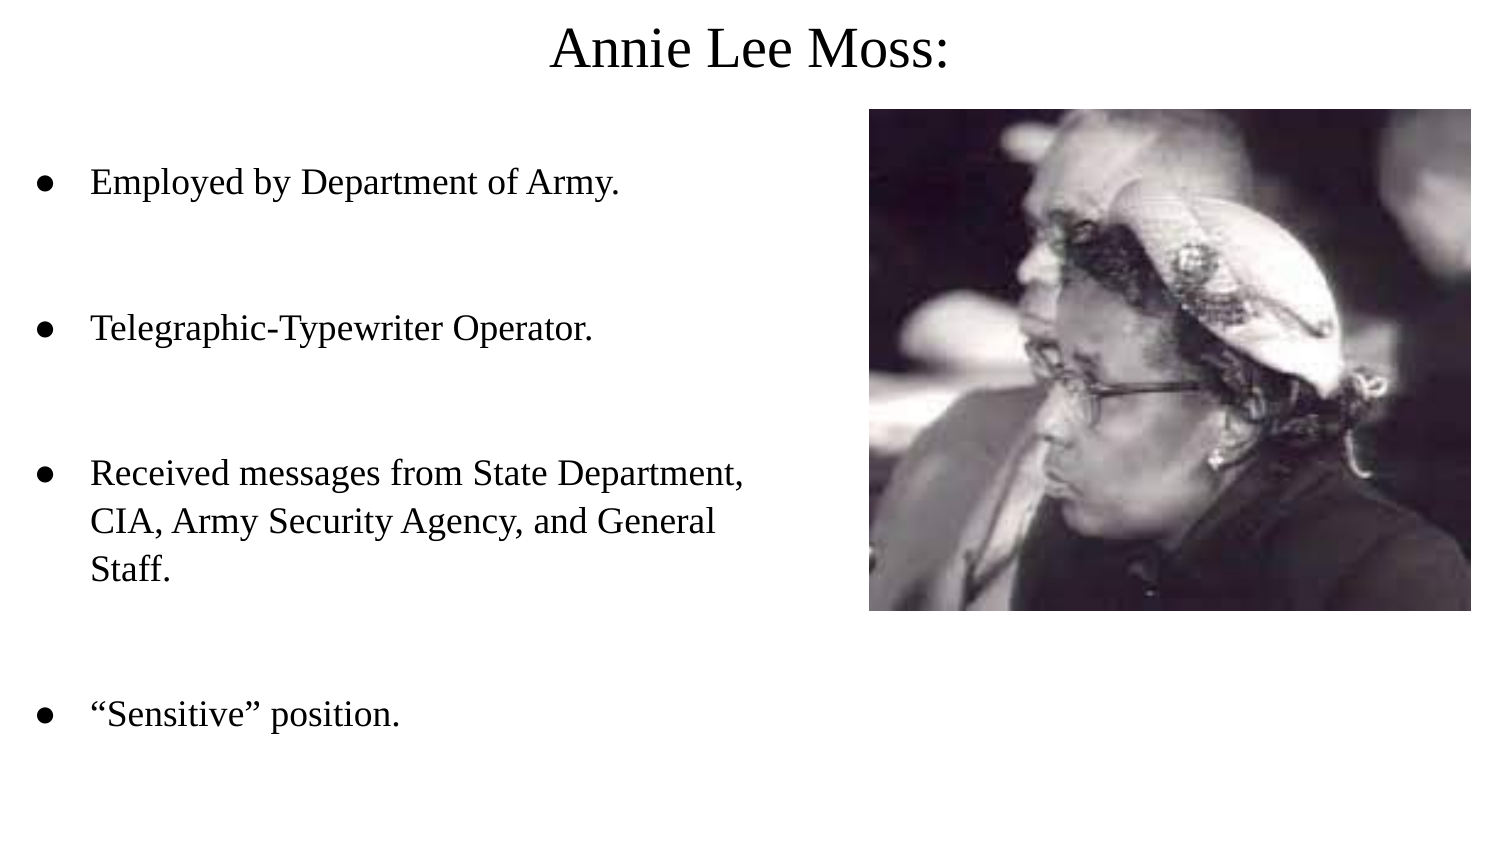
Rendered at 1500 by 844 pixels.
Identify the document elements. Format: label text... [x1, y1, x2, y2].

picture [869, 109, 1472, 611]
list Employed by Department of Army. Telegraphic-Typewriter Operator. Received messages from State Department, CIA, Army Security Agency, and General Staff. “Sensitive” position. [0, 0, 797, 844]
title Annie Lee Moss: [797, 0, 1449, 110]
